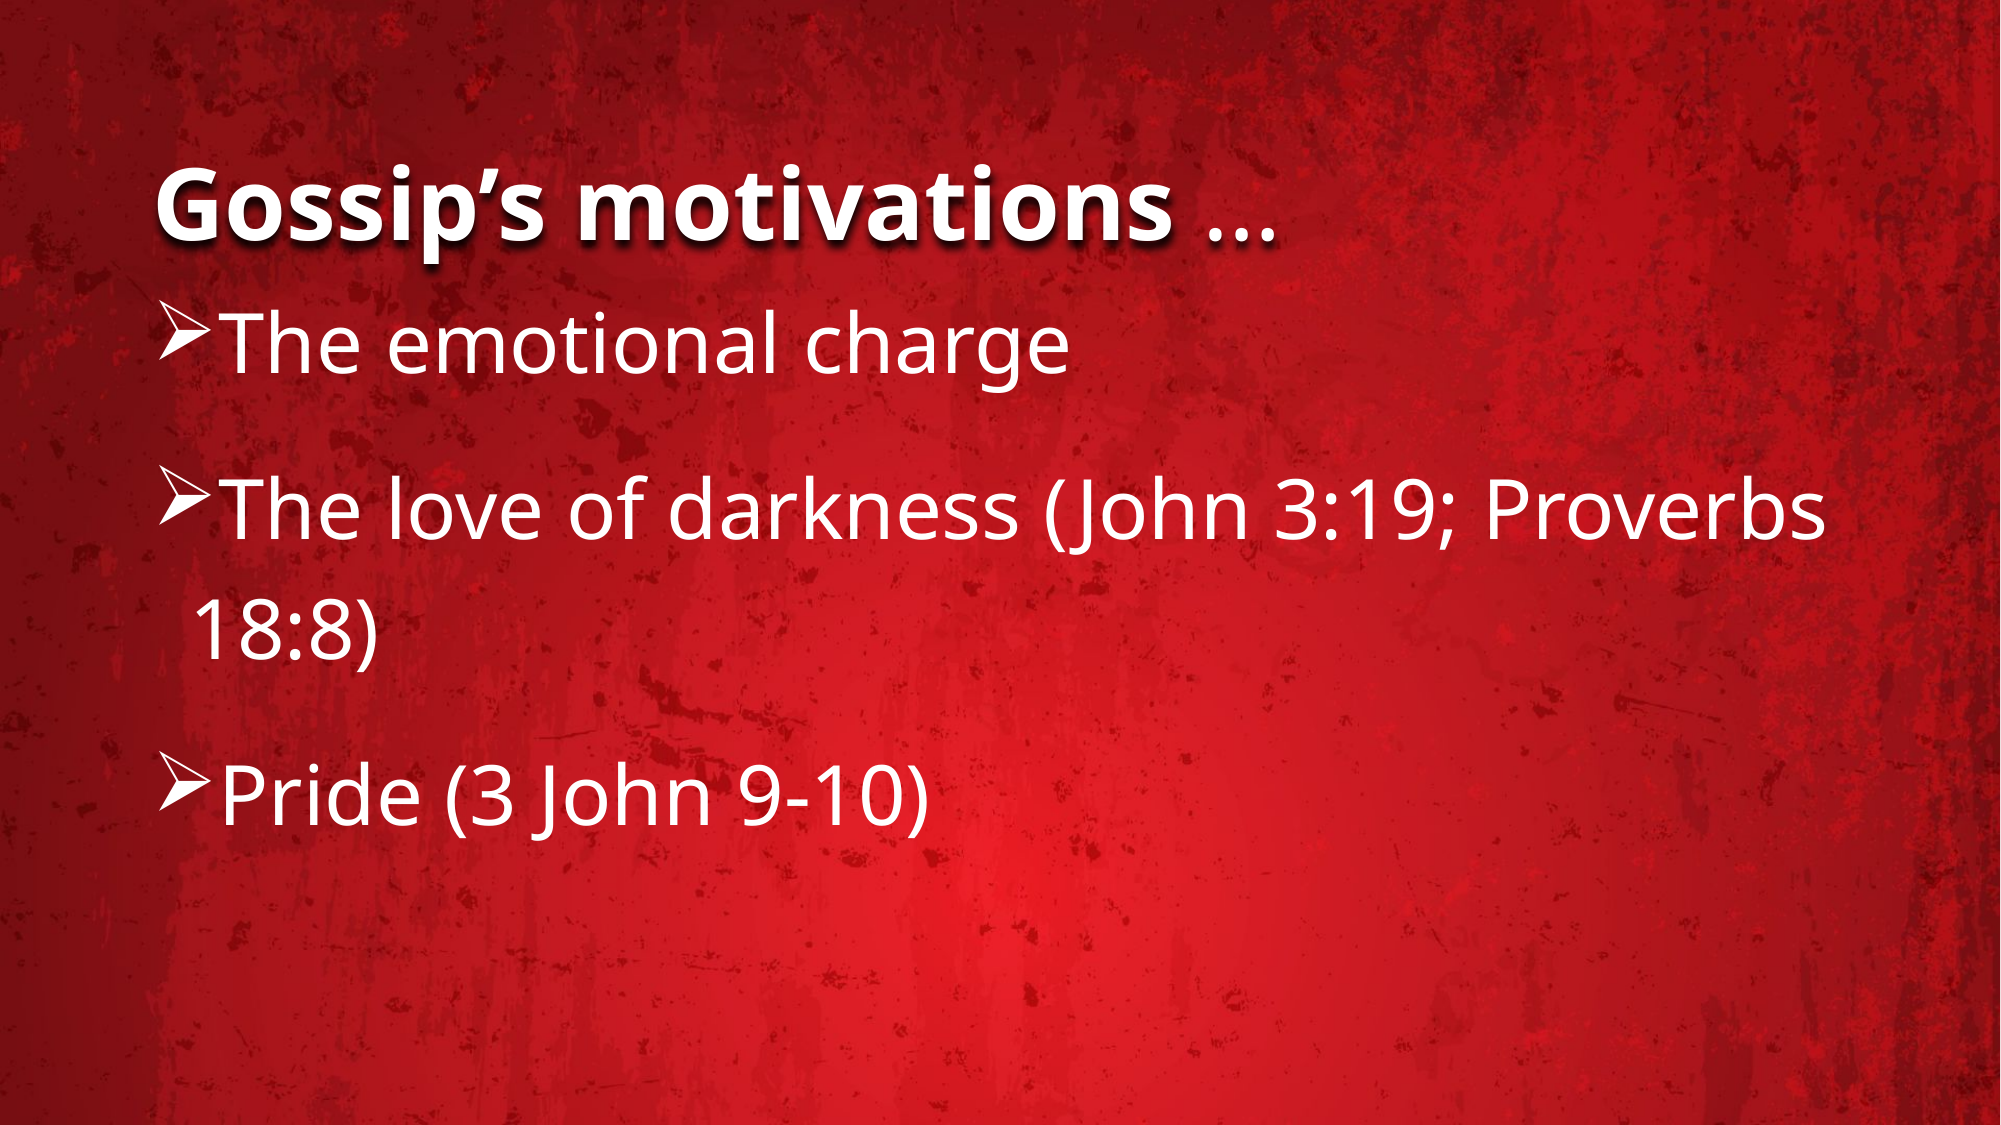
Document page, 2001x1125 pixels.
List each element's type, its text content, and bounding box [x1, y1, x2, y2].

picture [0, 0, 2001, 1125]
list The emotional charge The love of darkness (John 3:19; Proverbs 18:8) Pride (3 John 9-10) [137, 299, 1863, 813]
title Gossip’s motivations … [137, 59, 1863, 271]
